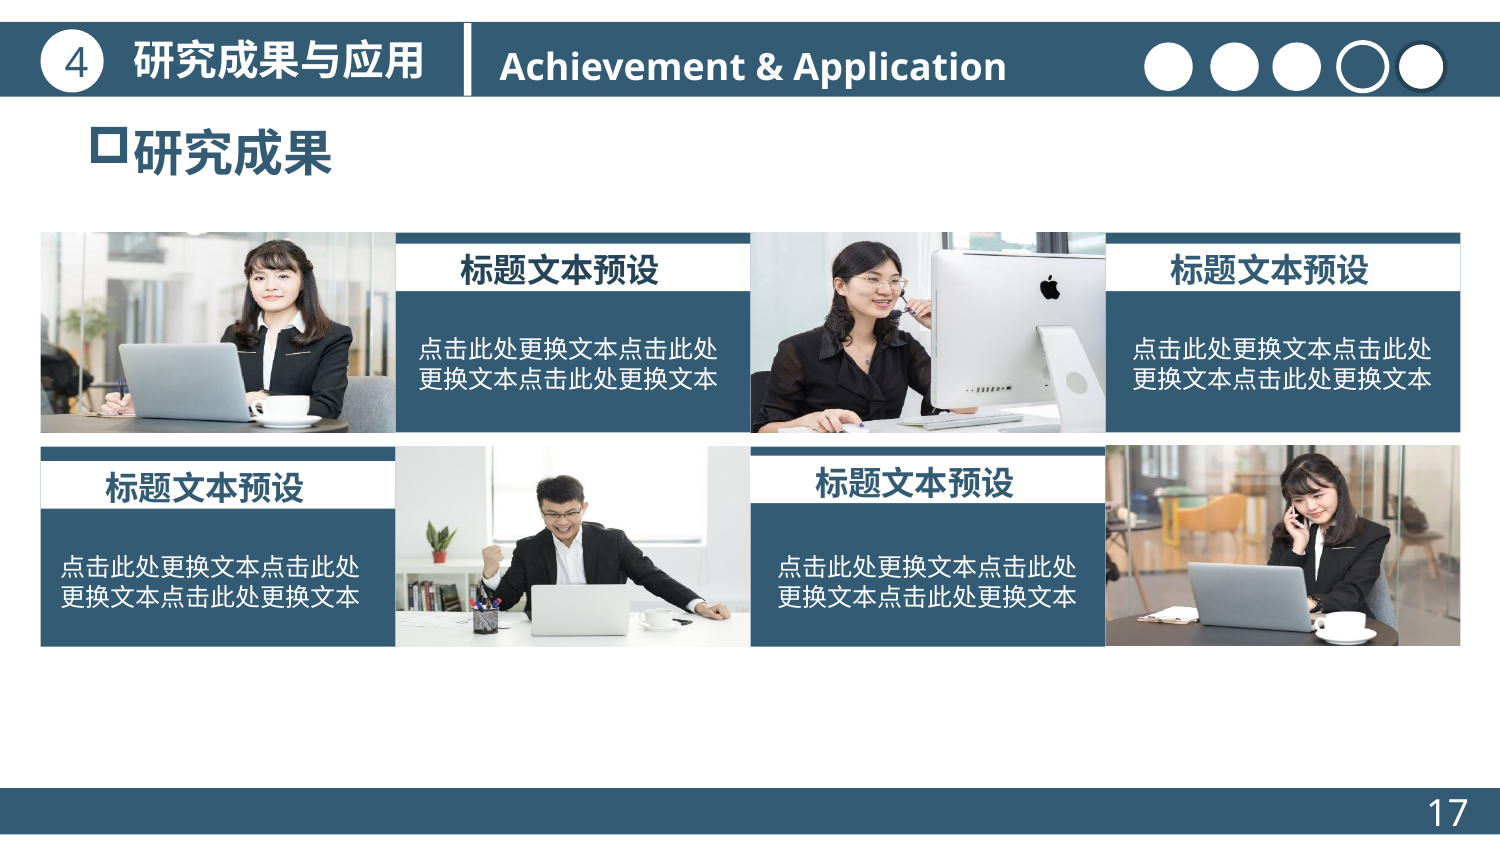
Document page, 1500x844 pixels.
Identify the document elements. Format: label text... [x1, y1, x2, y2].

text_box 研究成果 [72, 114, 380, 190]
text_box [38, 230, 395, 435]
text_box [1104, 231, 1461, 433]
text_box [0, 781, 1500, 843]
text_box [39, 446, 396, 648]
text_box [1116, 444, 1463, 648]
text_box [760, 230, 1105, 435]
text_box [405, 445, 749, 649]
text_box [749, 446, 1106, 648]
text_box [395, 231, 752, 433]
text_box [0, 21, 1500, 98]
